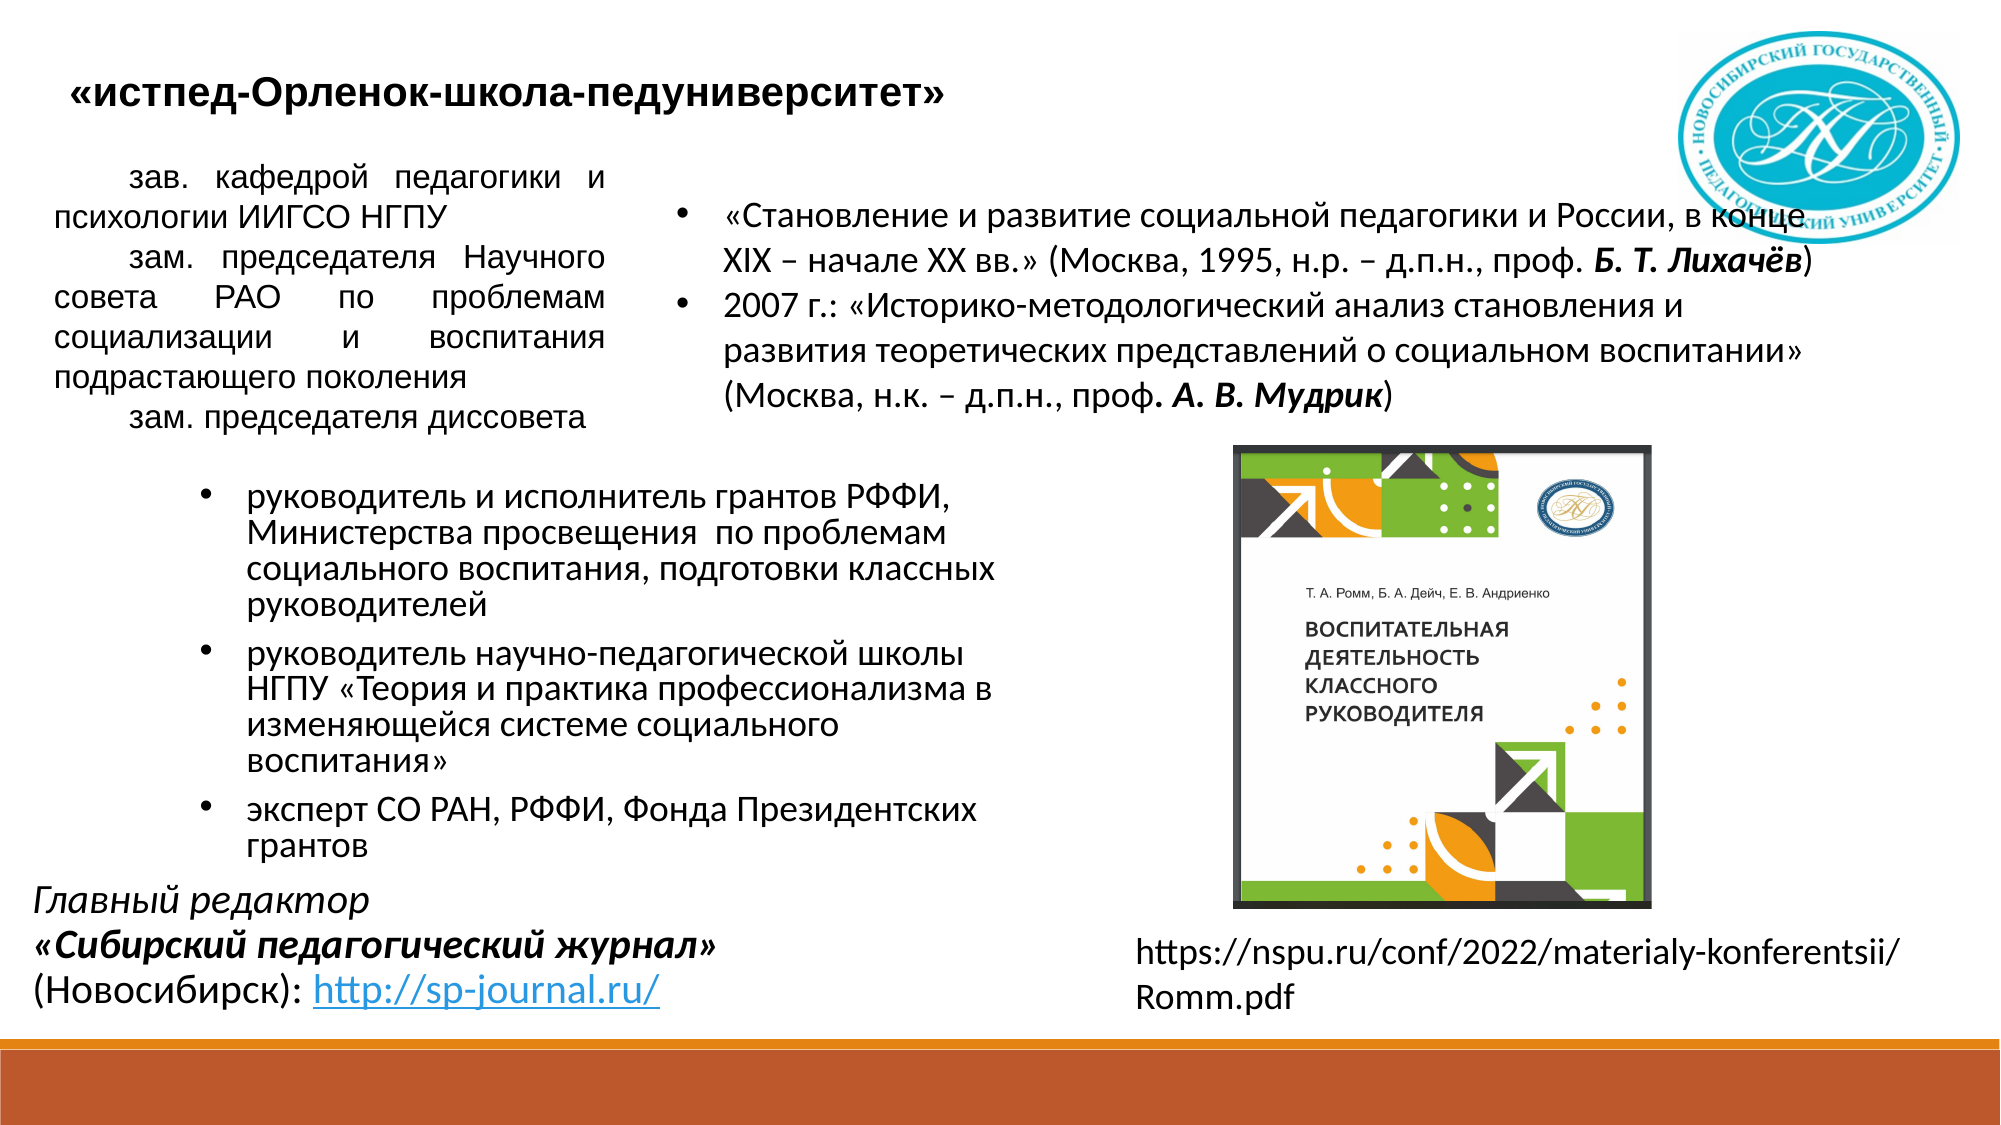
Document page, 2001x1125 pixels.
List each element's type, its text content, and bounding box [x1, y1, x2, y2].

text_box https://nspu.ru/conf/2022/materialy-konferentsii/Romm.pdf [1120, 919, 1959, 1025]
text_box «истпед-Орленок-школа-педуниверситет» [54, 31, 1049, 122]
picture [1677, 31, 1960, 245]
picture [1232, 445, 1653, 909]
text_box зав. кафедрой педагогики и психологии ИИГСО НГПУ зам. председателя Научного совета РАО по проблемам социализации и воспитания подрастающего поколения зам. председателя диссовета [39, 148, 622, 443]
text_box Главный редактор «Сибирский педагогический журнал» (Новосибирск): http://sp-journal.ru/ [17, 870, 746, 1021]
text_box руководитель и исполнитель грантов РФФИ, Министерства просвещения по проблемам социального воспитания, подготовки классных руководителей руководитель научно-педагогической школы НГПУ «Теория и практика профессионализма в изменяющейся системе социального воспитания» эксперт СО РАН, РФФИ, Фонда Президентских грантов [184, 472, 1016, 872]
text_box «Становление и развитие социальной педагогики и России, в конце XIX – начале XX вв.» (Москва, 1995, н.р. – д.п.н., проф. Б. Т. Лихачёв) 2007 г.: «Историко-методологический анализ становления и развития теоретических представлений о социальном воспитании» (Москва, н.к. – д.п.н., проф. А. В. Мудрик) [661, 183, 1833, 423]
